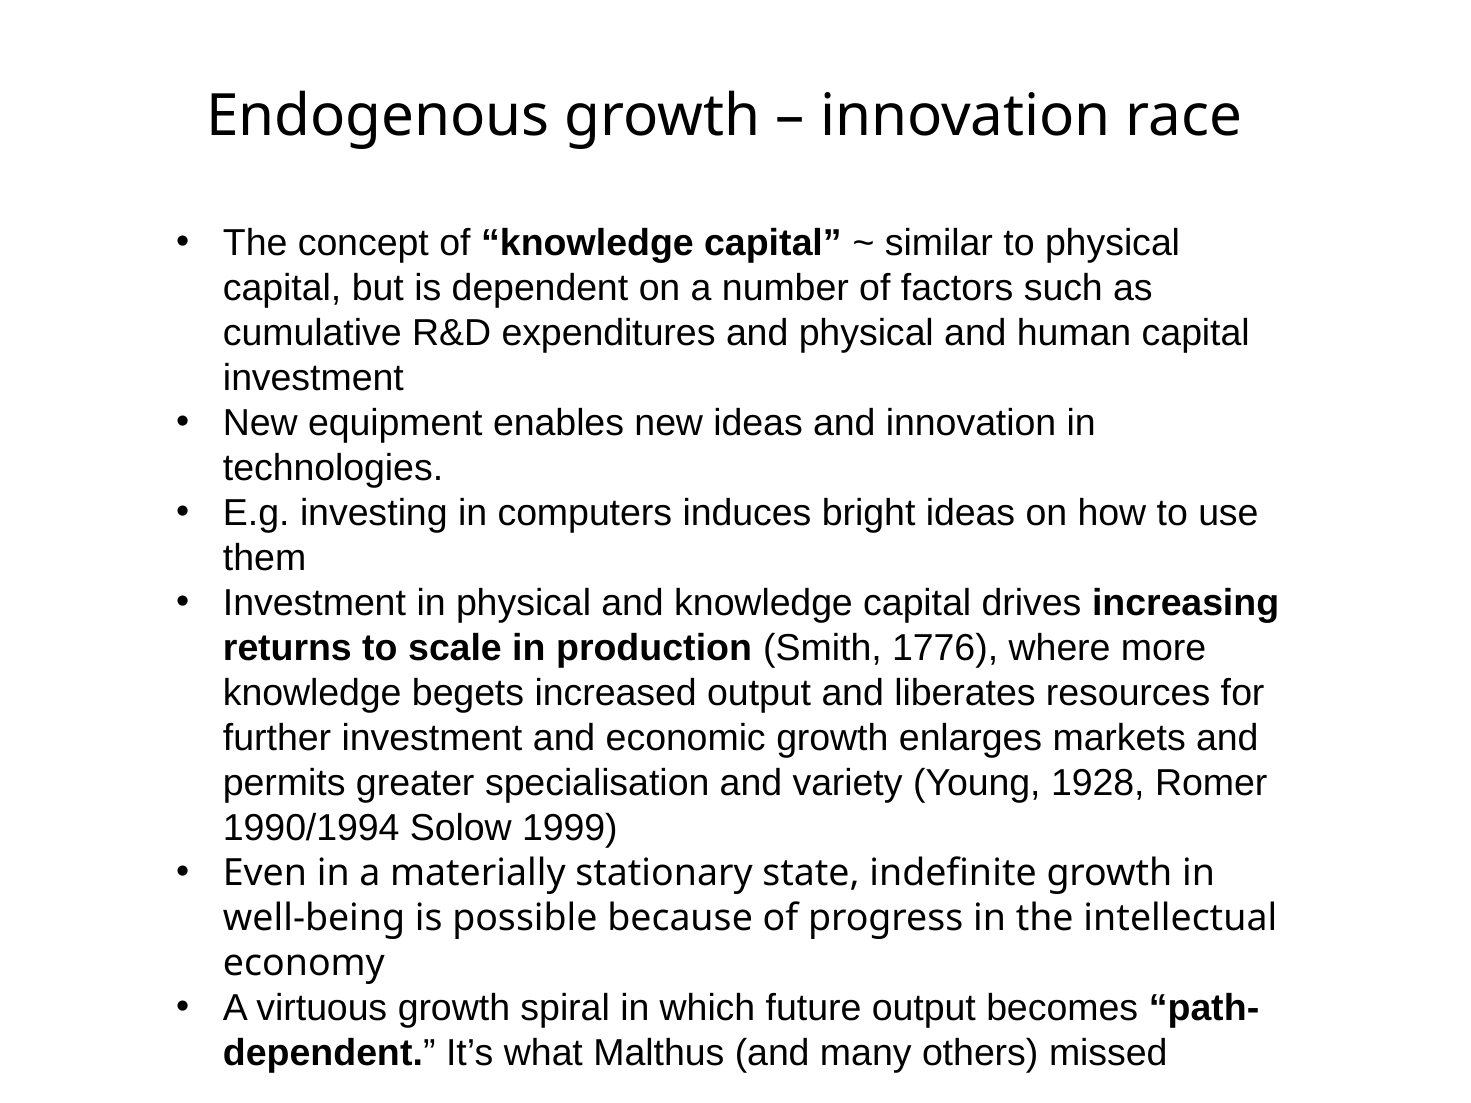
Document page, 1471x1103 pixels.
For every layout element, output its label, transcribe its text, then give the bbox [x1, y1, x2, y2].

title Endogenous growth – innovation race [62, 76, 1386, 148]
text_box The concept of “knowledge capital” ~ similar to physical capital, but is dependent on a number of factors such as cumulative R&D expenditures and physical and human capital investment New equipment enables new ideas and innovation in technologies. E.g. investing in computers induces bright ideas on how to use them Investment in physical and knowledge capital drives increasing returns to scale in production (Smith, 1776), where more knowledge begets increased output and liberates resources for further investment and economic growth enlarges markets and permits greater specialisation and variety (Young, 1928, Romer 1990/1994 Solow 1999) Even in a materially stationary state, indefinite growth in well-being is possible because of progress in the intellectual economy A virtuous growth spiral in which future output becomes “path-dependent.” It’s what Malthus (and many others) missed [161, 210, 1318, 1103]
